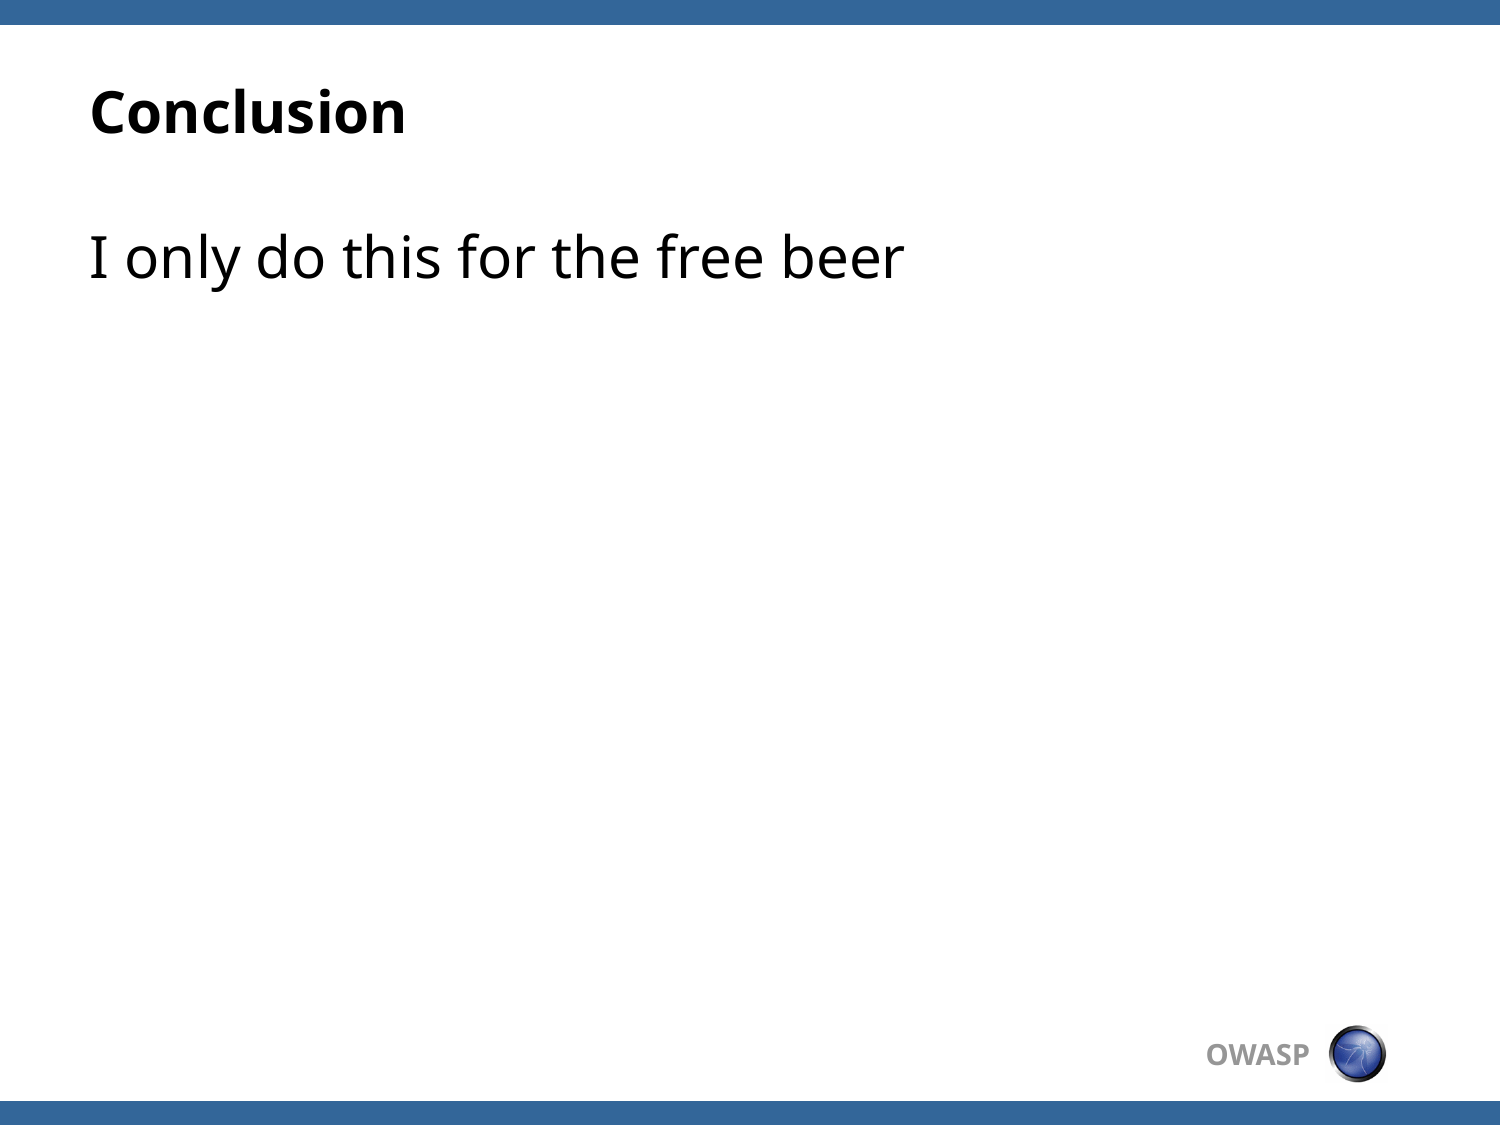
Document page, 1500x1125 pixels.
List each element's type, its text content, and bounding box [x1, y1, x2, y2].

list I only do this for the free beer [75, 212, 1425, 1005]
picture [1325, 1024, 1388, 1083]
title Conclusion [75, 32, 1425, 188]
